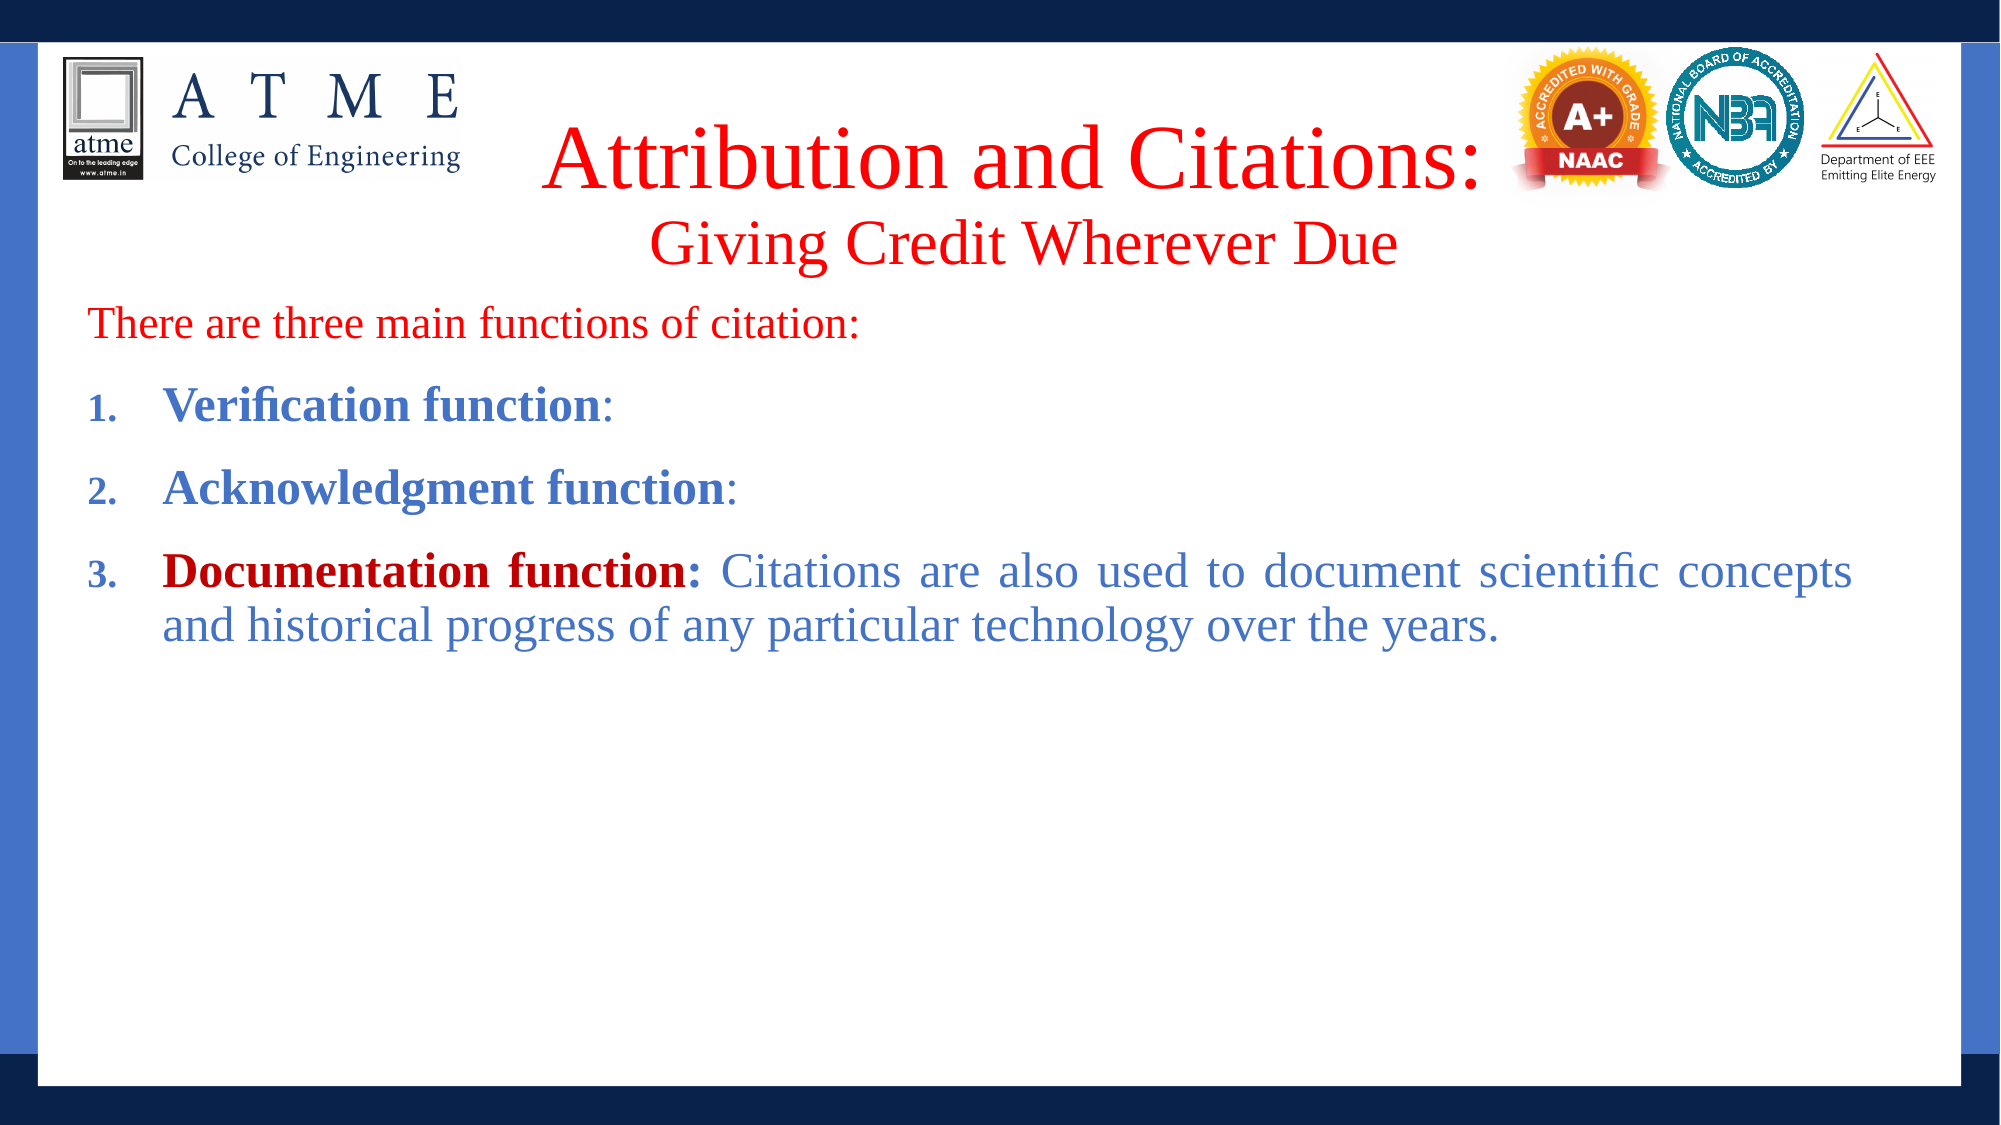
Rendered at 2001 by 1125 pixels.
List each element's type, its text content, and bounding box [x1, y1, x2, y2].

title Attribution and Citations: Giving Credit Wherever Due [350, 99, 1700, 288]
list There are three main functions of citation: Veriﬁcation function: Acknowledgment function: Documentation function: Citations are also used to document scientiﬁc concepts and historical progress of any particular technology over the years. [72, 291, 1870, 838]
picture [0, 1054, 2000, 1125]
picture [63, 57, 461, 180]
picture [0, 0, 2000, 43]
picture [1815, 49, 1939, 184]
picture [1666, 47, 1804, 188]
picture [1531, 60, 1651, 99]
